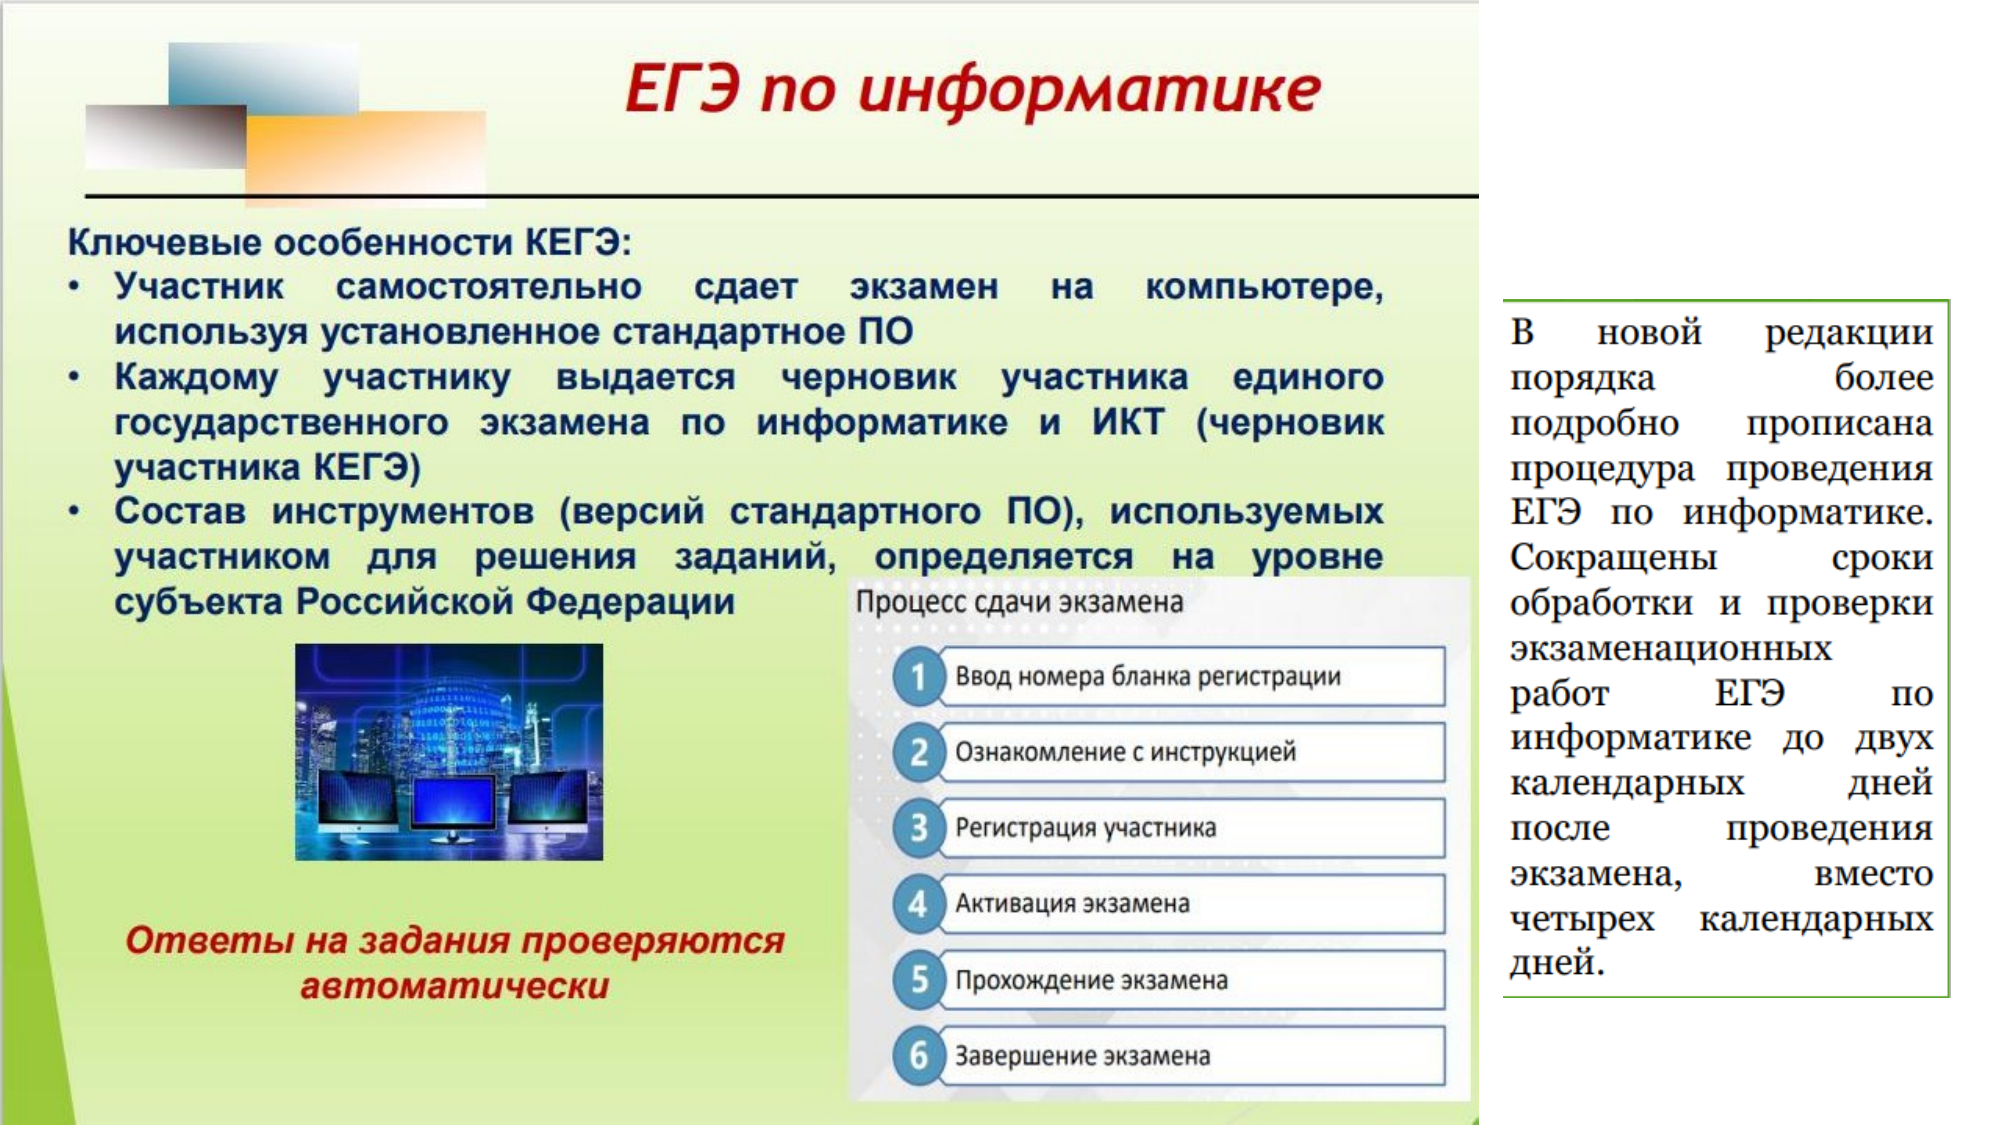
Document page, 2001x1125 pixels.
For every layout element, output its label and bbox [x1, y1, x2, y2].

picture [0, 0, 1479, 1125]
picture [1503, 299, 1951, 999]
